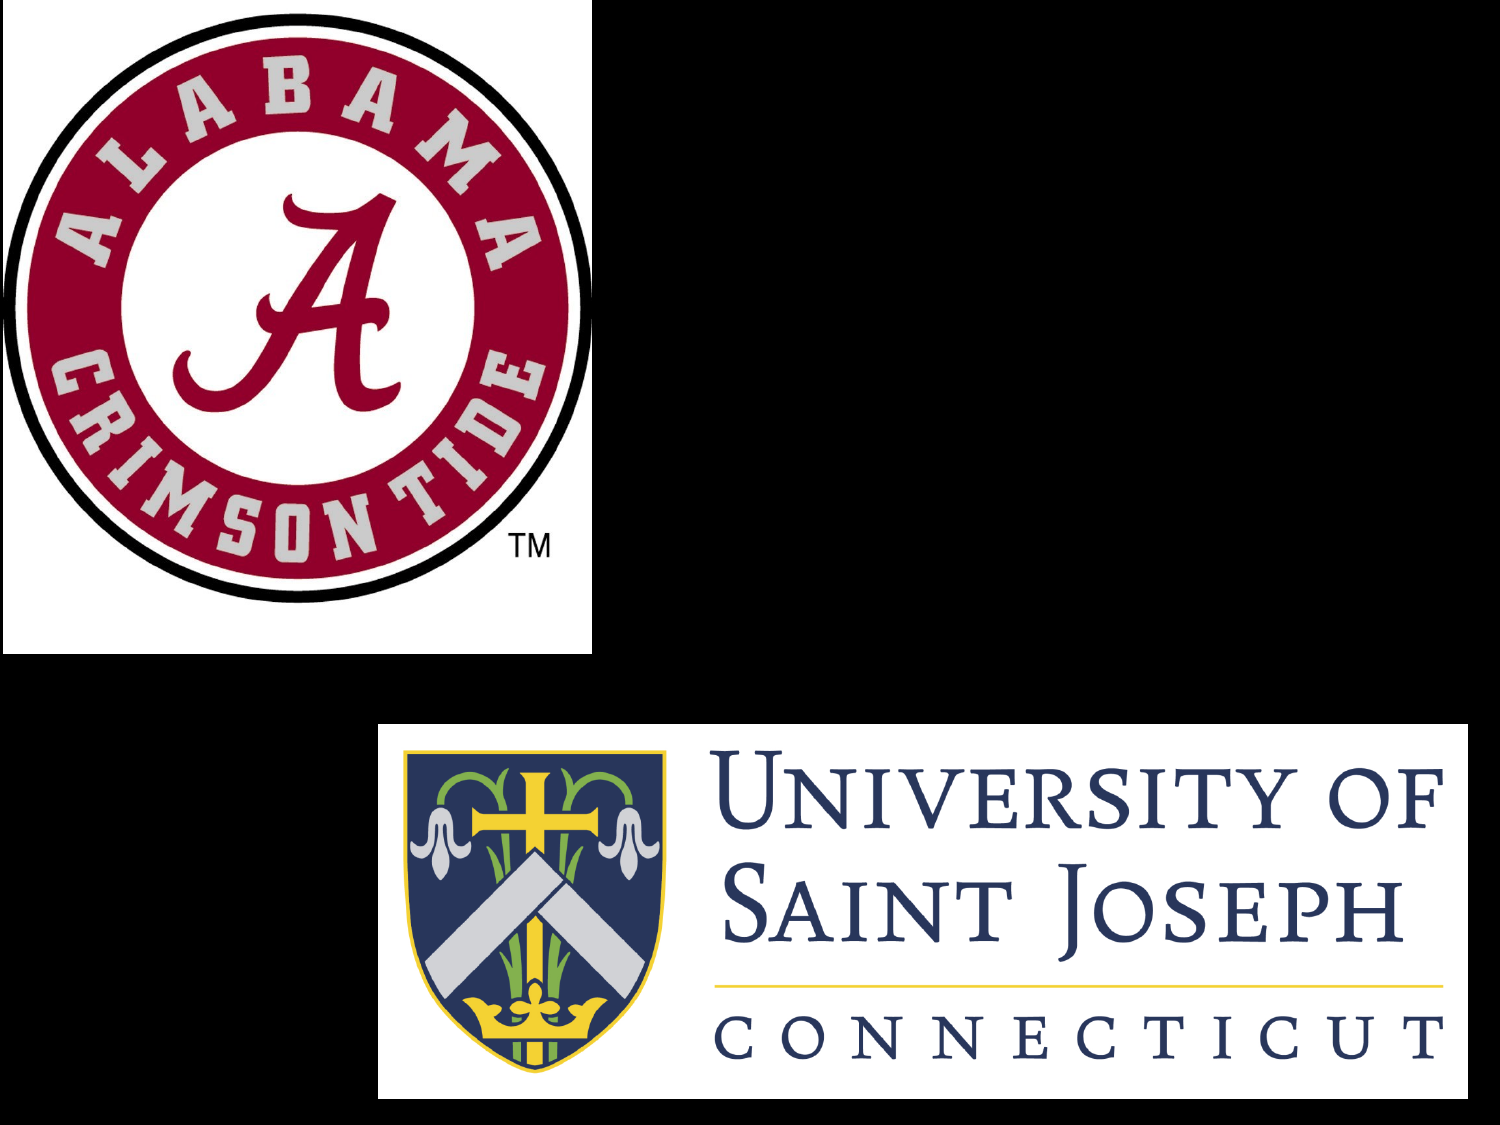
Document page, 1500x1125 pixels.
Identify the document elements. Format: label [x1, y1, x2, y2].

picture [378, 724, 1468, 1099]
picture [3, 0, 593, 654]
